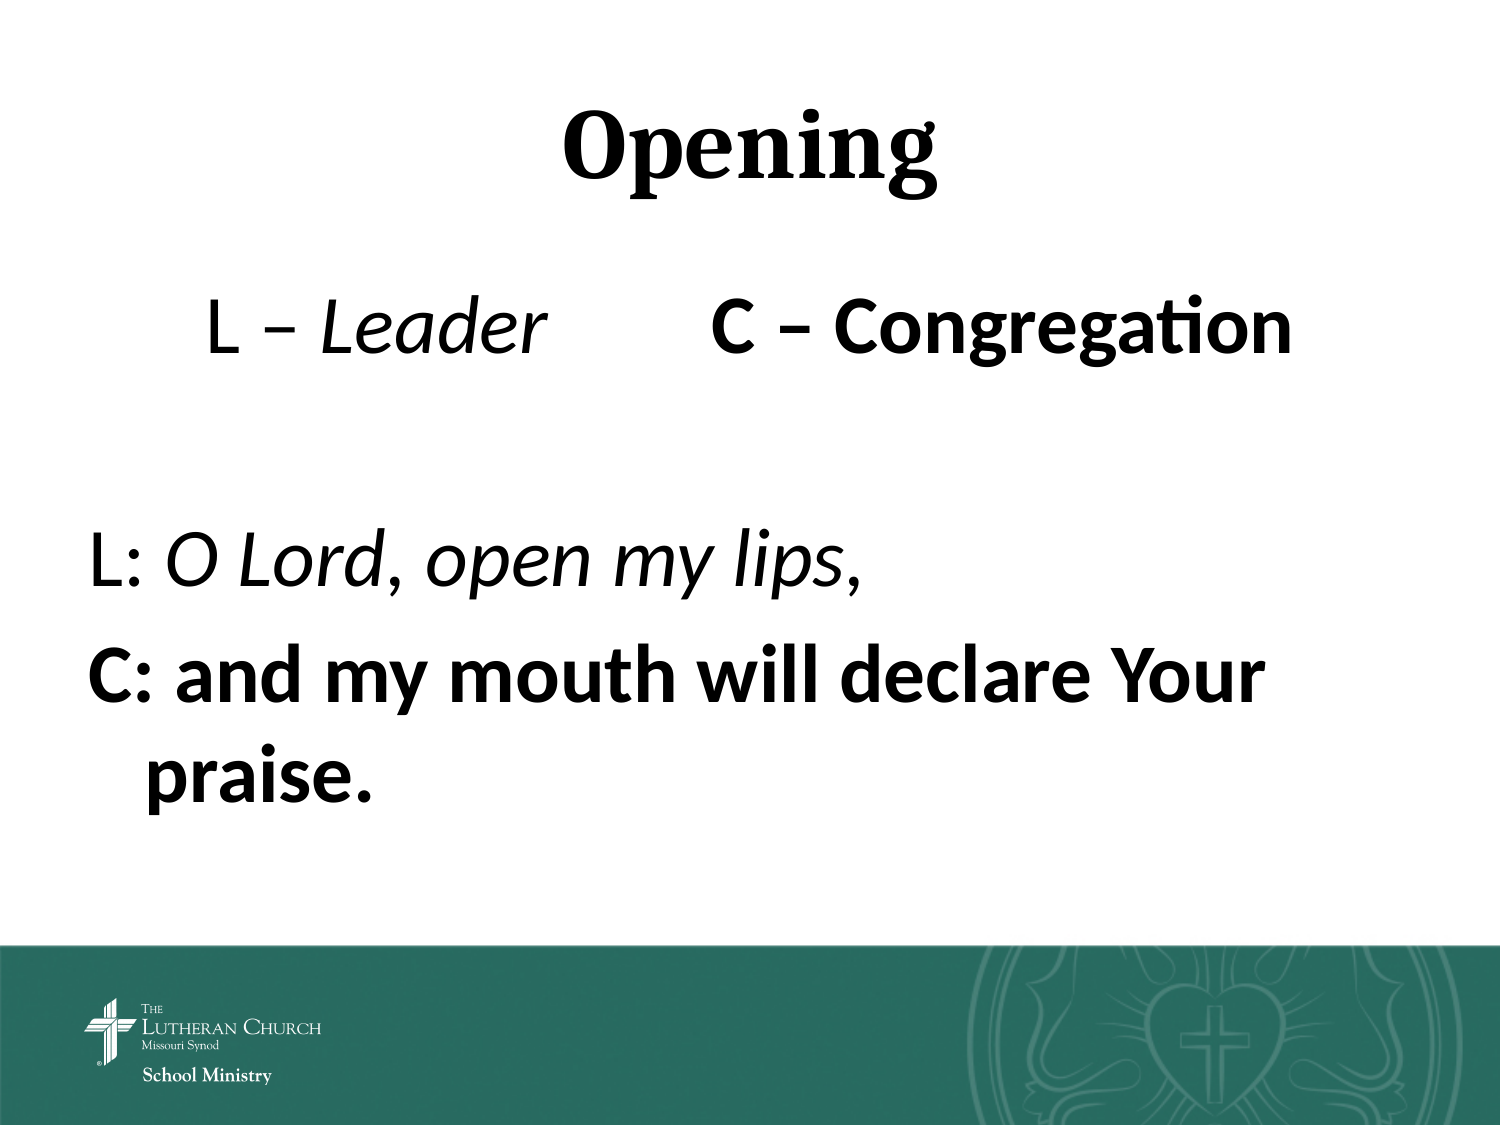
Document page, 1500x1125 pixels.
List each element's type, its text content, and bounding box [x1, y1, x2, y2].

list L – Leader C – Congregation L: O Lord, open my lips, C: and my mouth will declare Your praise. [73, 262, 1428, 975]
picture [0, 0, 1500, 1125]
title Opening [73, 45, 1428, 233]
